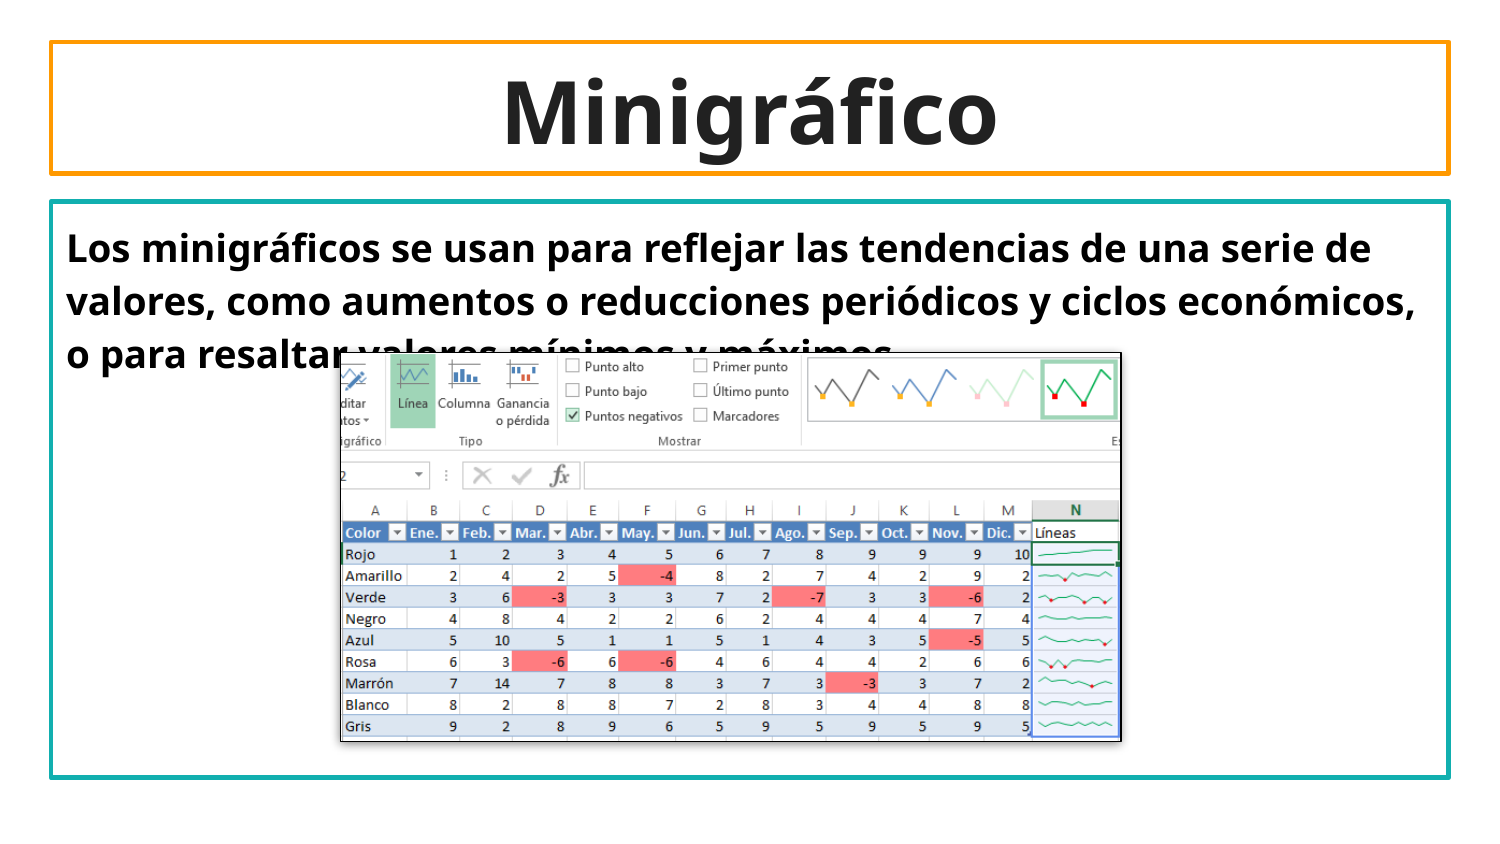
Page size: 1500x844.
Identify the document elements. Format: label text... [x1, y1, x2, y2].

title Minigráfico [51, 41, 1449, 174]
list Los minigráficos se usan para reflejar las tendencias de una serie de valores, como aumentos o reducciones periódicos y ciclos económicos, o para resaltar valores mínimos y máximos. [51, 201, 1449, 778]
picture [341, 353, 1121, 741]
